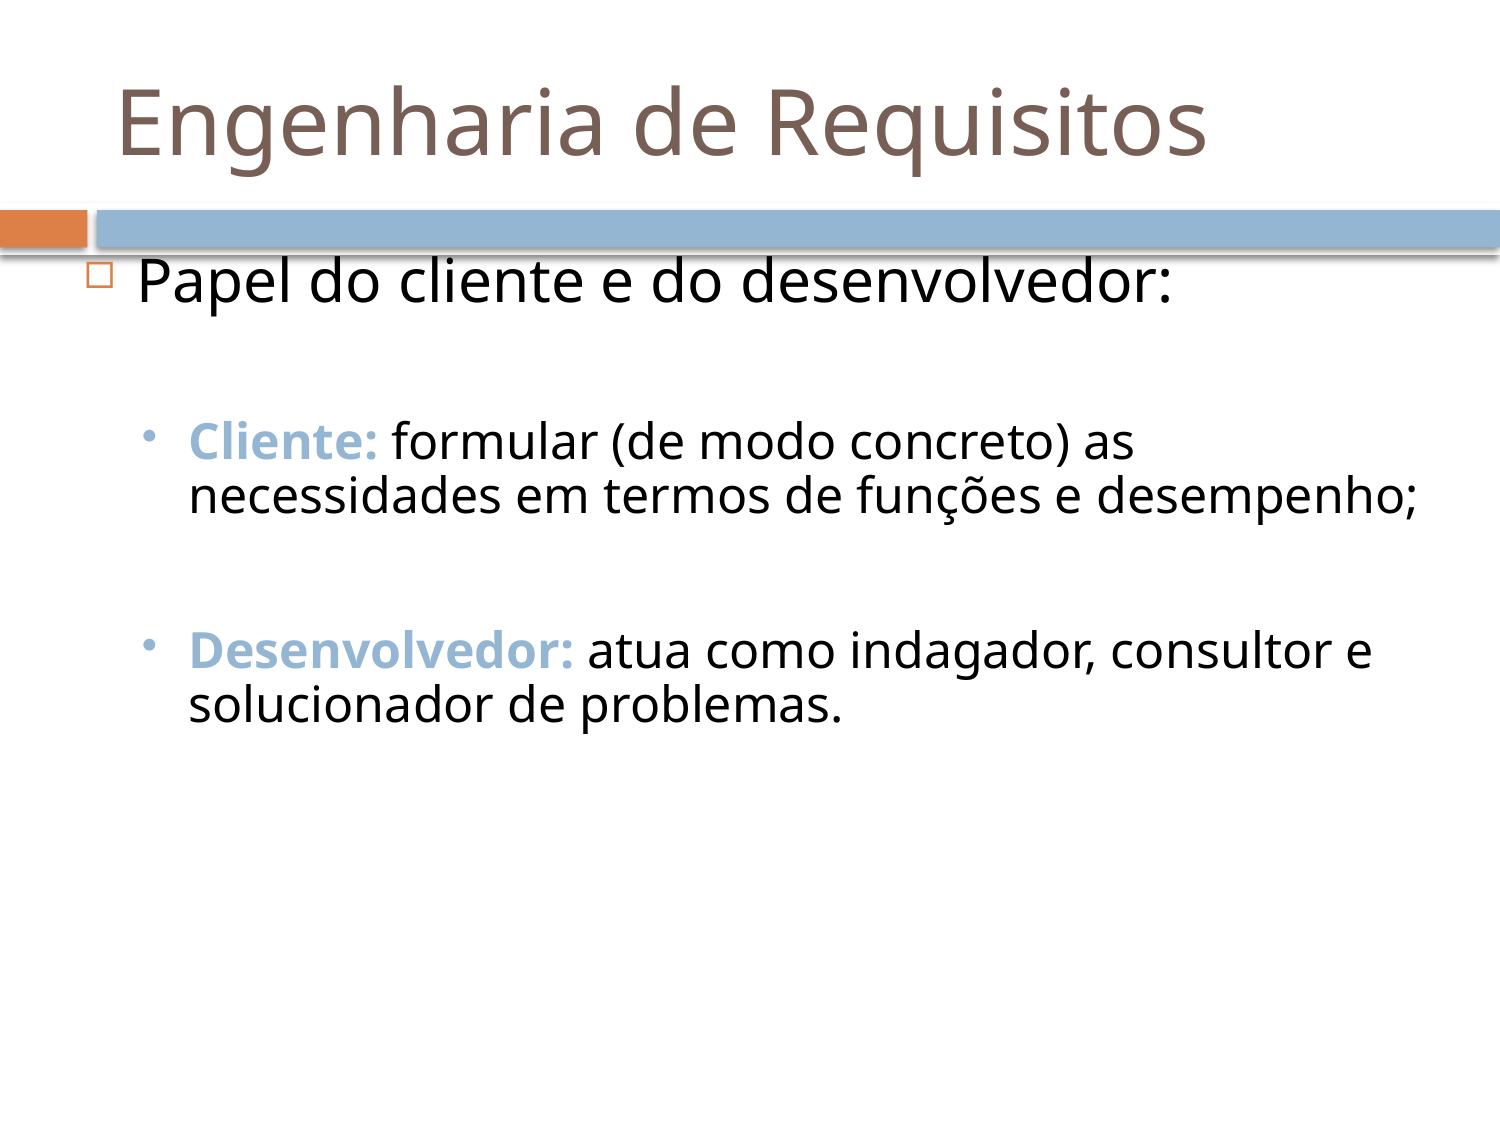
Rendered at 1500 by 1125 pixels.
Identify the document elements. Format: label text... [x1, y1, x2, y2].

title Engenharia de Requisitos [100, 37, 1438, 200]
list Papel do cliente e do desenvolvedor: Cliente: formular (de modo concreto) as necessidades em termos de funções e desempenho; Desenvolvedor: atua como indagador, consultor e solucionador de problemas. [69, 243, 1438, 919]
